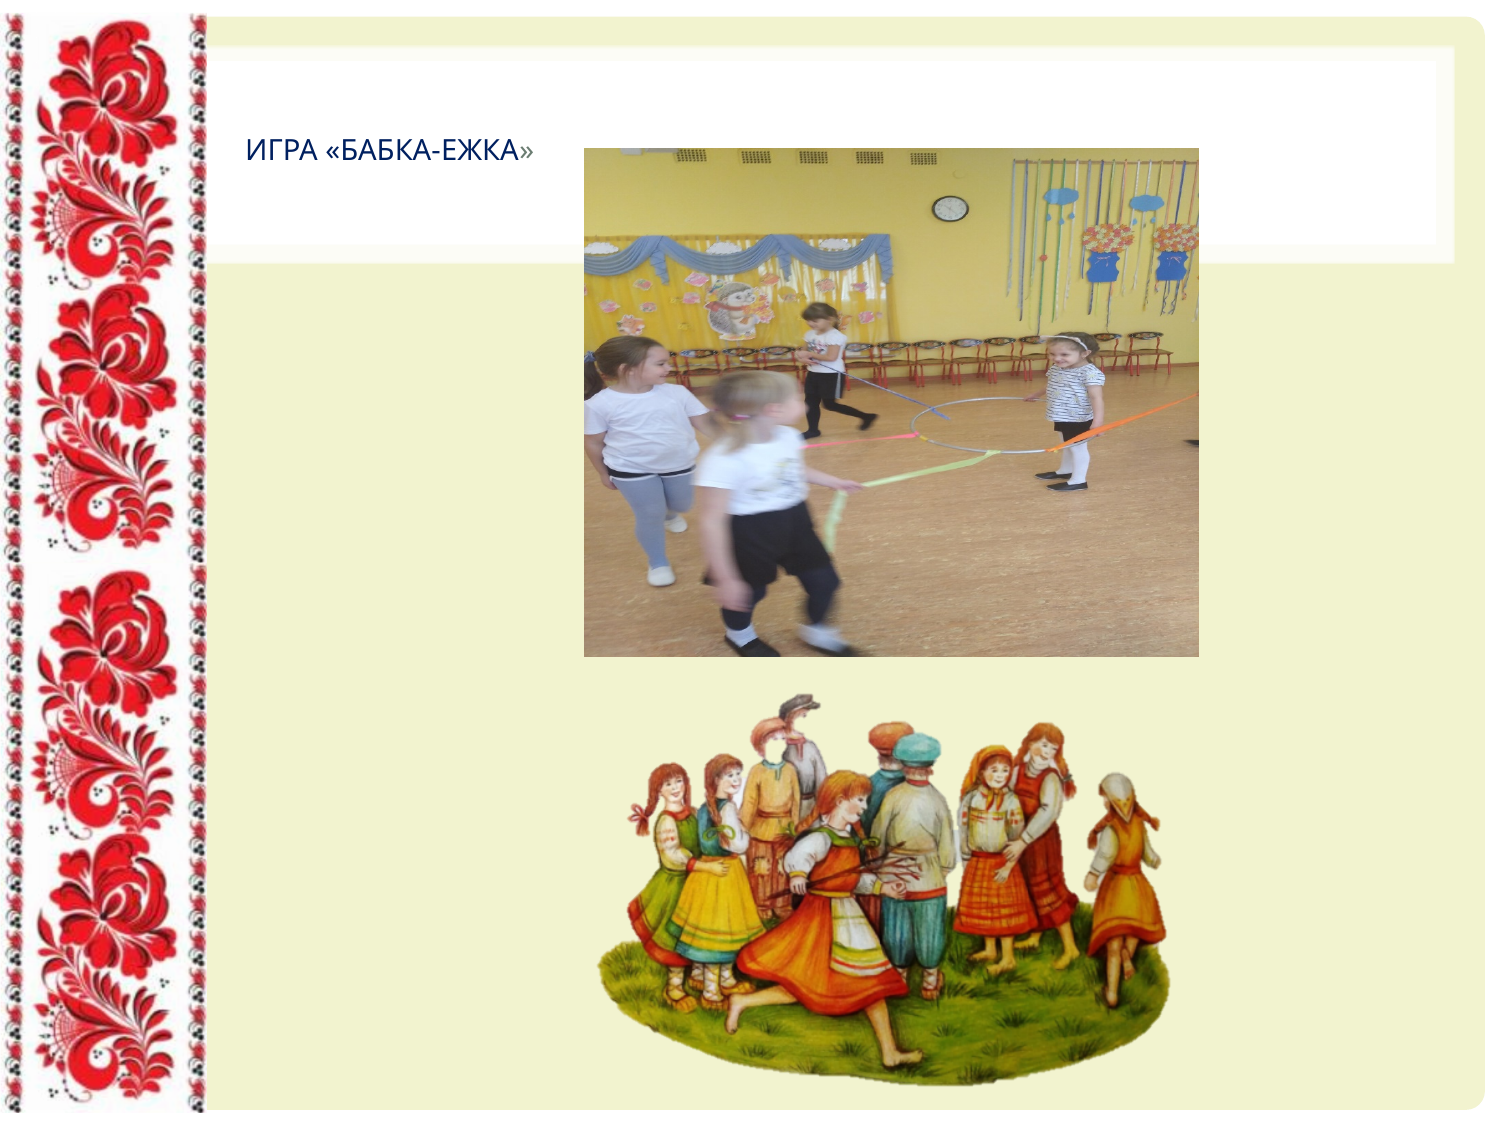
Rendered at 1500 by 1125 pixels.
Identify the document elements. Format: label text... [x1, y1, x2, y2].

picture [0, 563, 379, 1112]
picture [584, 677, 1176, 1097]
picture [0, 13, 379, 562]
picture [584, 148, 1200, 658]
title Игра «Бабка-ежка» [230, 69, 1437, 229]
